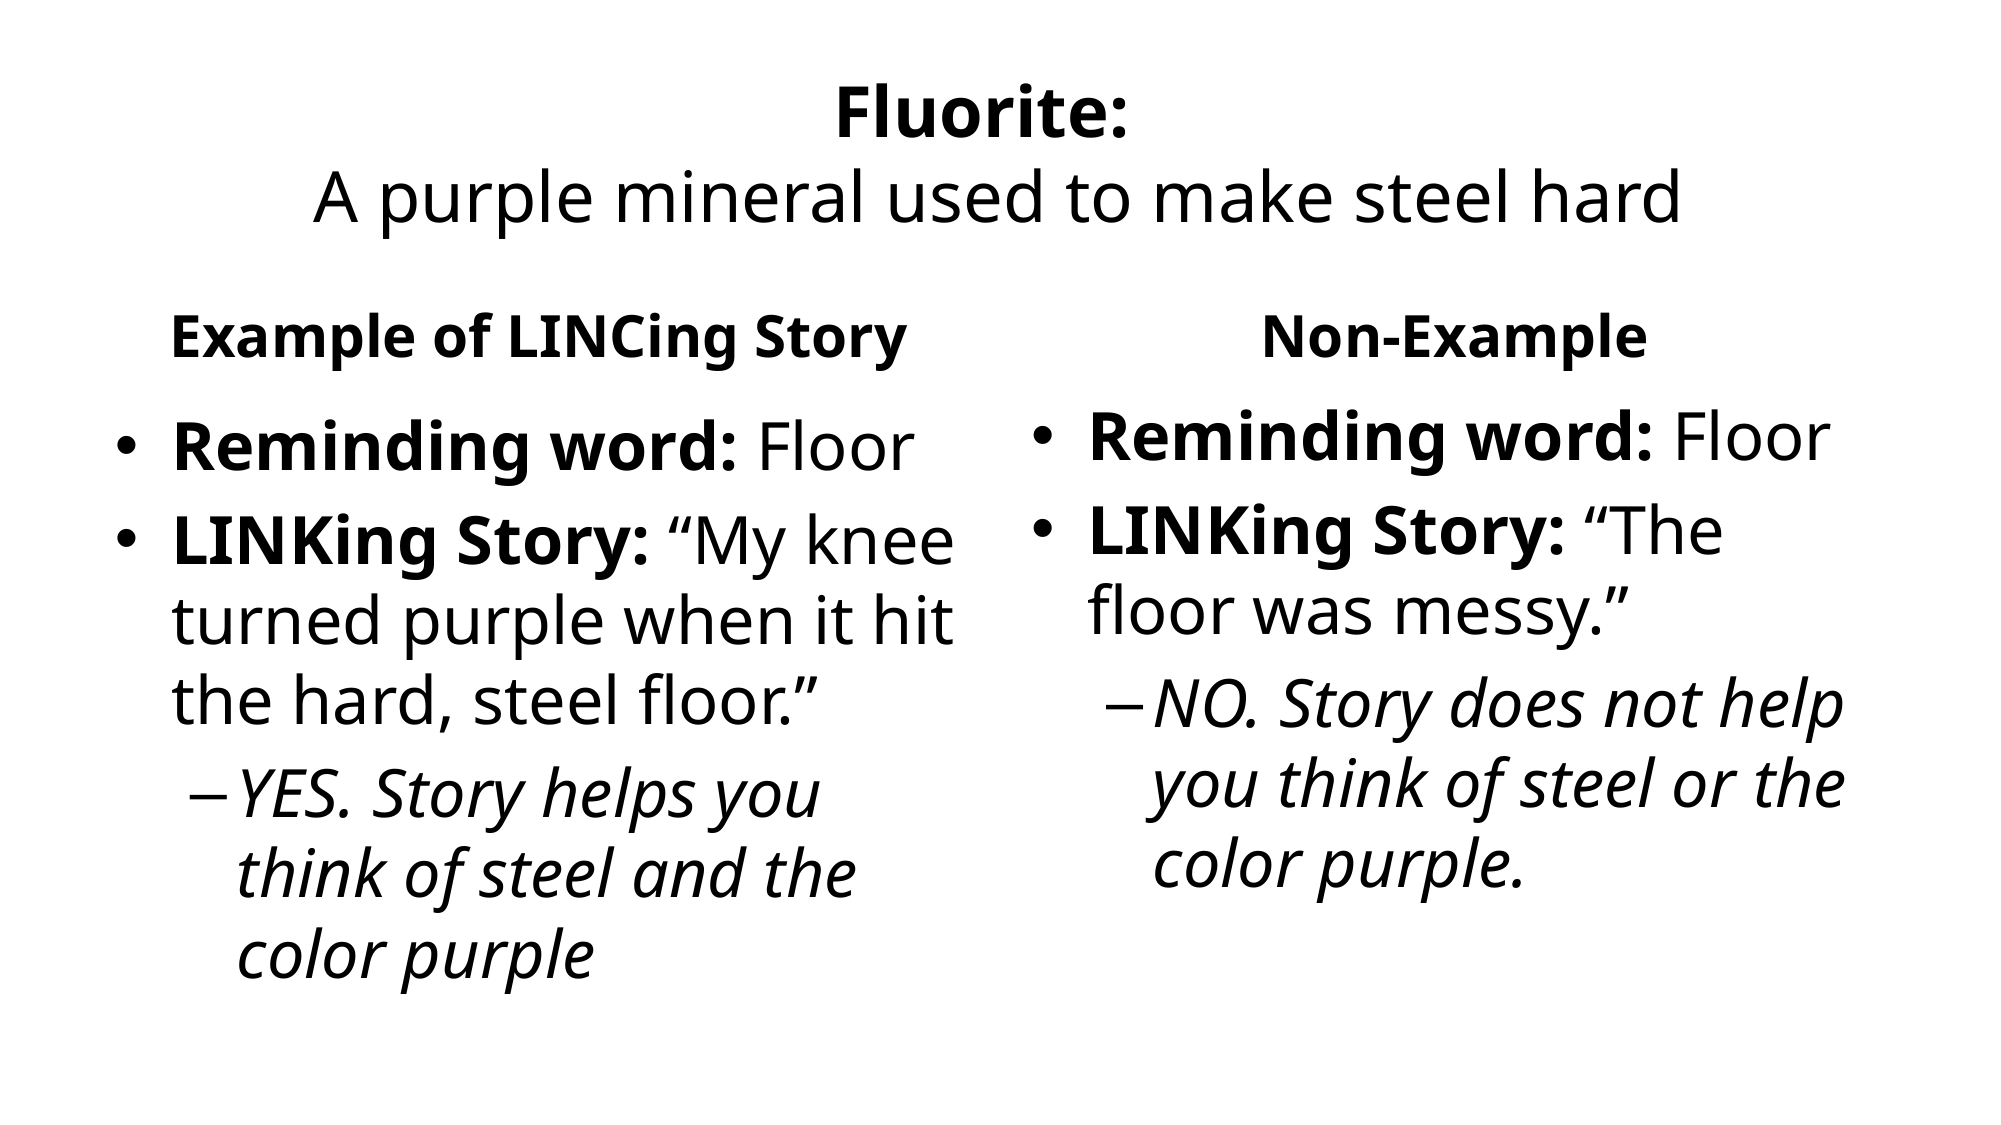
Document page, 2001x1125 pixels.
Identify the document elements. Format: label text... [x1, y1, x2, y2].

list Reminding word: Floor LINKing Story: “My knee turned purple when it hit the hard, steel floor.” YES. Story helps you think of steel and the color purple [99, 396, 984, 1005]
title Fluorite: A purple mineral used to make steel hard [99, 58, 1900, 246]
list Example of LINCing Story [96, 271, 981, 377]
list Non-Example [1012, 271, 1897, 377]
list Reminding word: Floor LINKing Story: “The floor was messy.” NO. Story does not help you think of steel or the color purple. [1015, 386, 1900, 1005]
